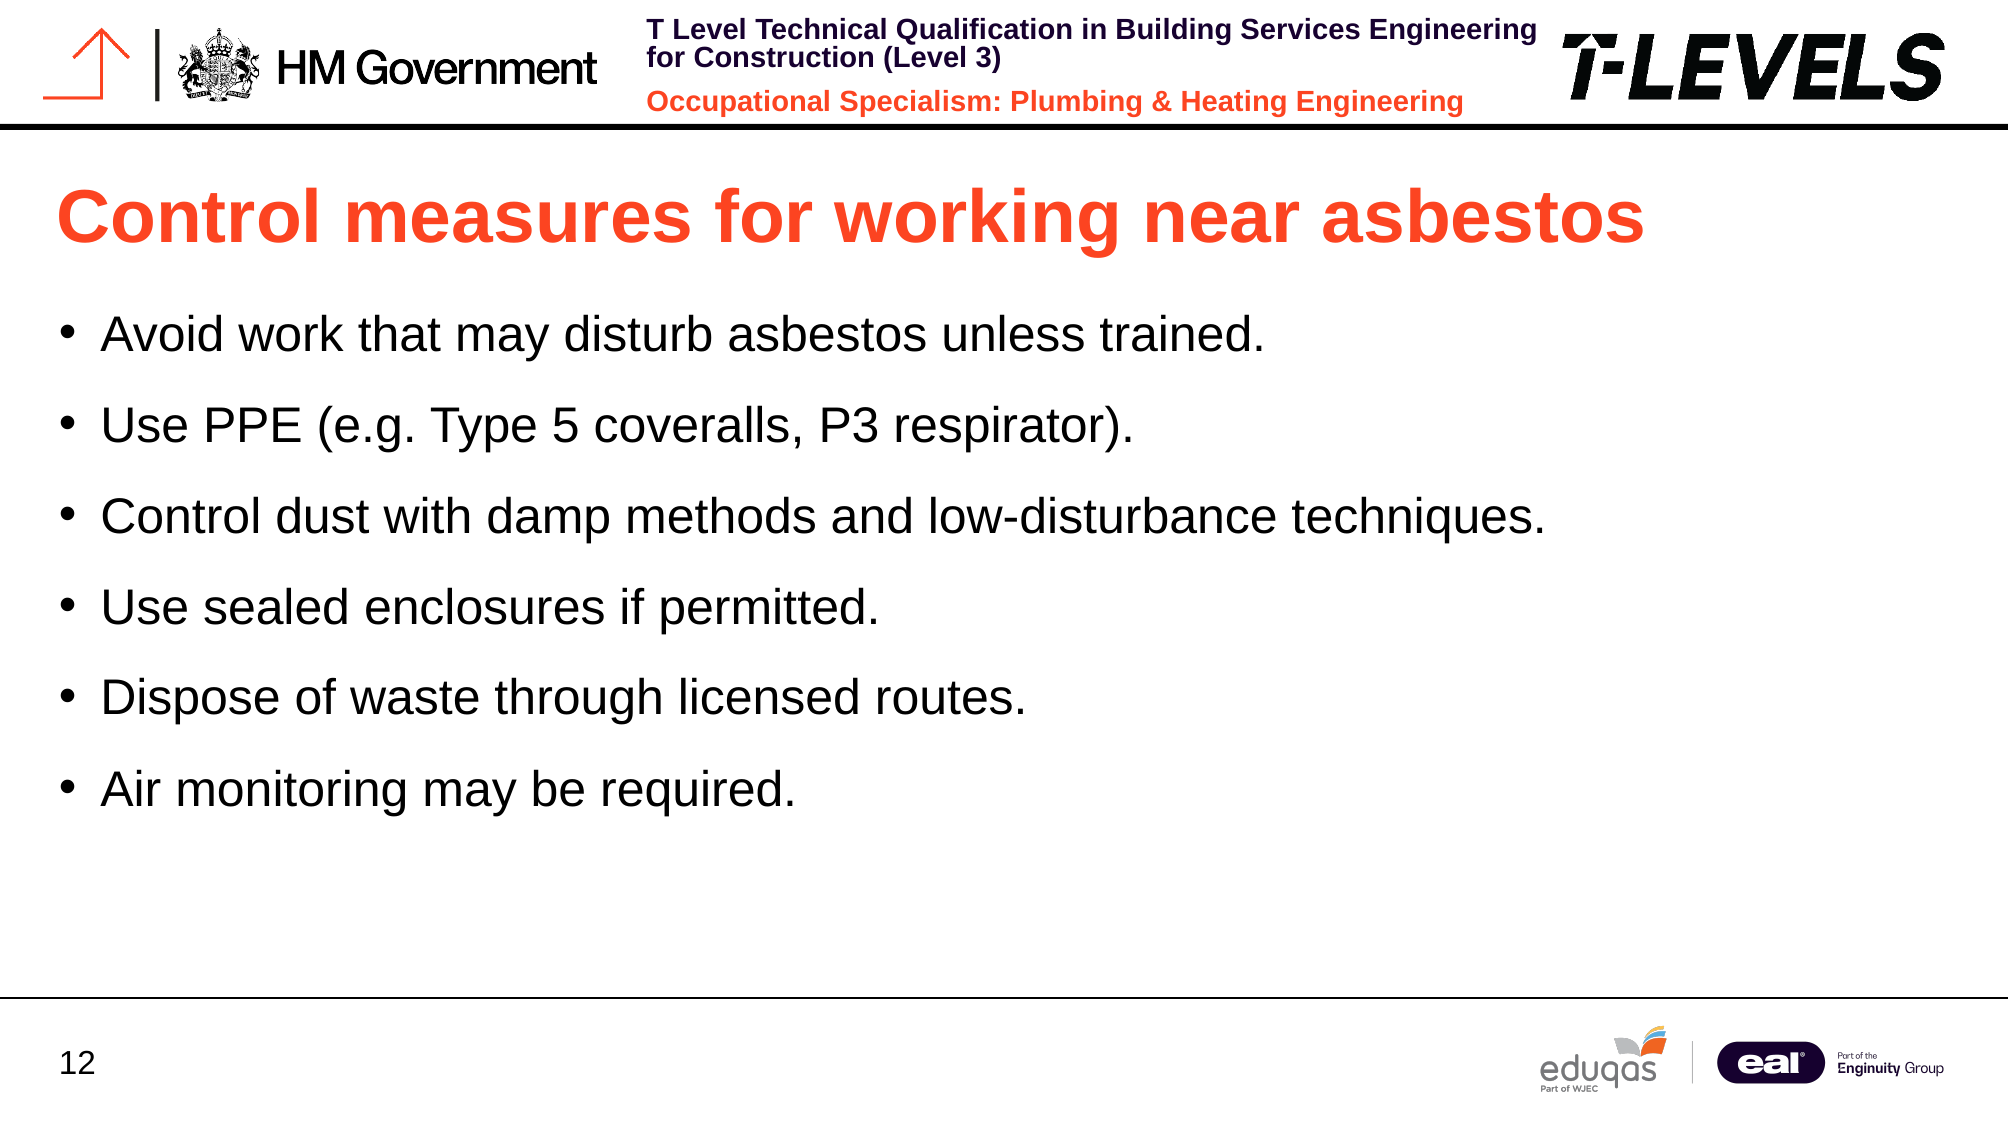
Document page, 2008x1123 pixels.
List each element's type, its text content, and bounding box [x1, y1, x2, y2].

picture [38, 27, 136, 100]
picture [1543, 25, 1964, 108]
picture [1535, 1021, 1949, 1097]
title Control measures for working near asbestos [41, 111, 1949, 314]
picture [155, 28, 597, 102]
list Avoid work that may disturb asbestos unless trained. Use PPE (e.g. Type 5 coveralls, P3 respirator). Control dust with damp methods and low-disturbance techniques. Use sealed enclosures if permitted. Dispose of waste through licensed routes. Air monitoring may be required. [59, 295, 1923, 975]
